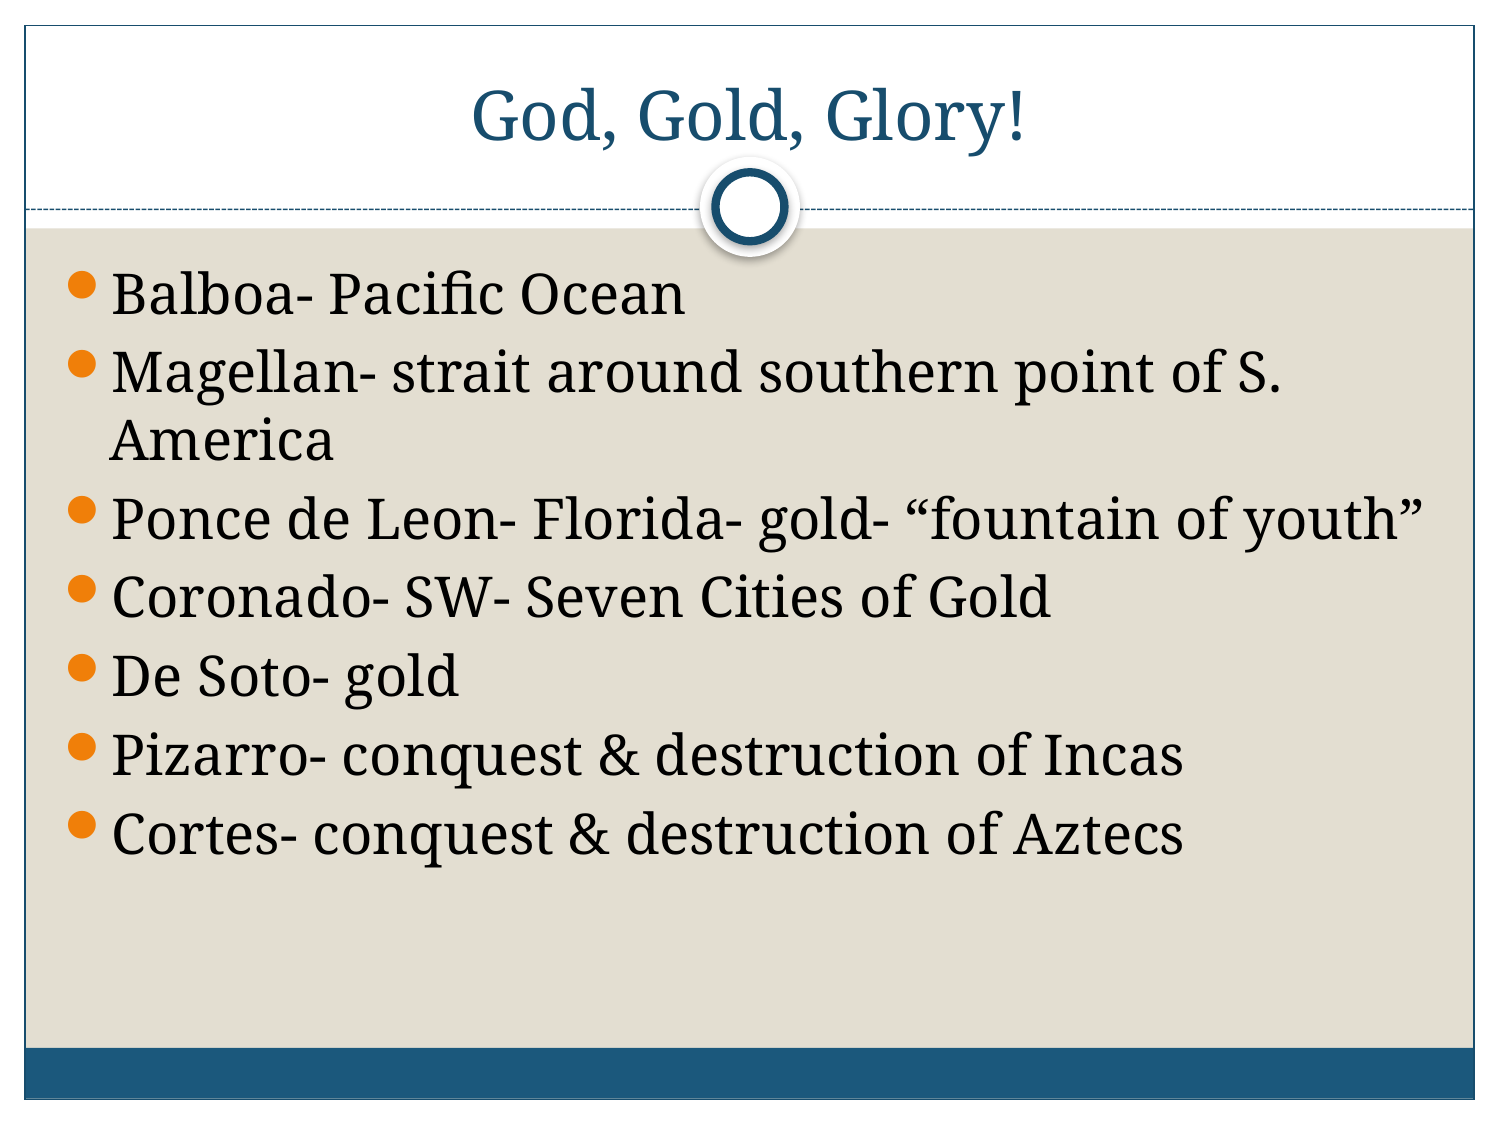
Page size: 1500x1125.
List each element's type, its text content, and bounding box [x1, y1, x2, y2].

list Balboa- Pacific Ocean Magellan- strait around southern point of S. America Ponce de Leon- Florida- gold- “fountain of youth” Coronado- SW- Seven Cities of Gold De Soto- gold Pizarro- conquest & destruction of Incas Cortes- conquest & destruction of Aztecs [49, 250, 1445, 1001]
title God, Gold, Glory! [49, 37, 1450, 162]
